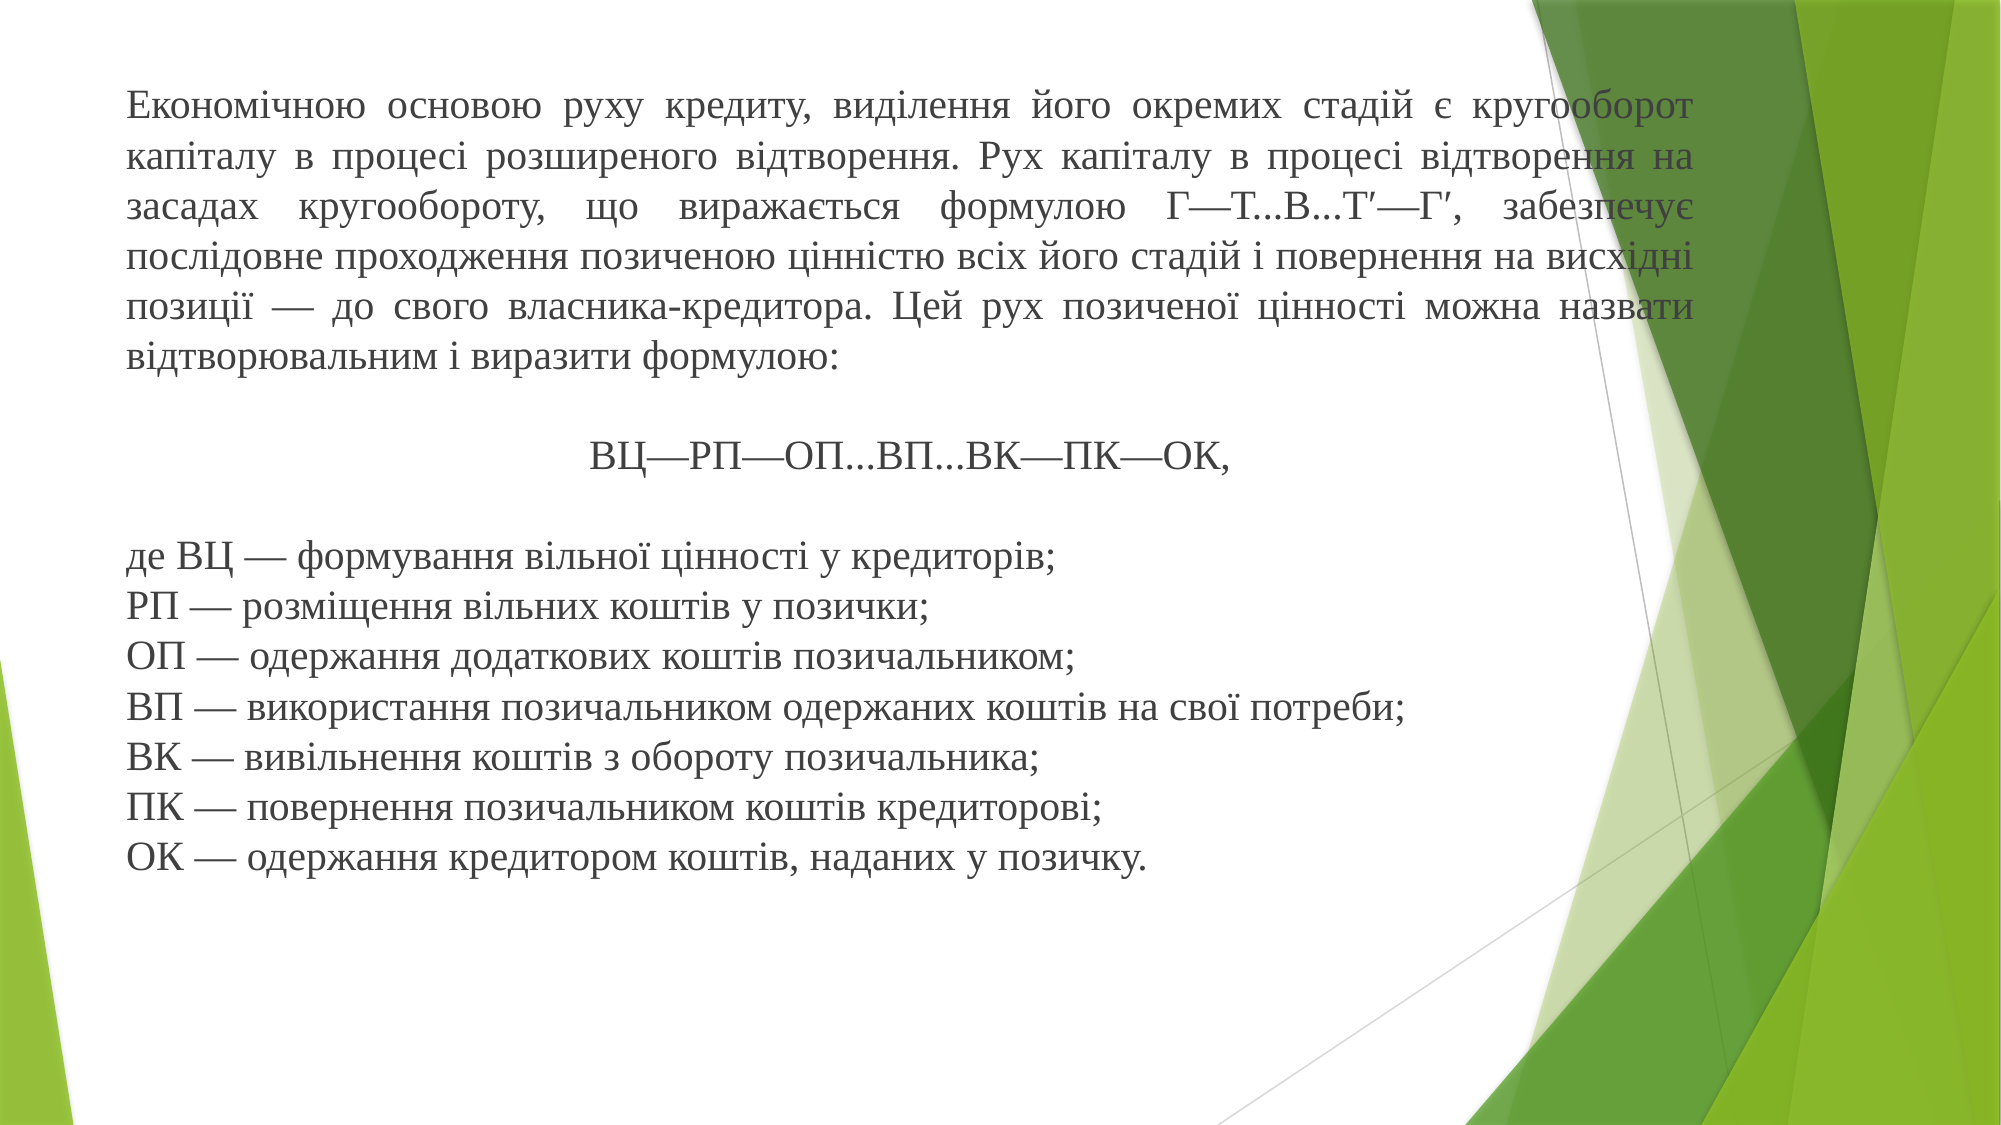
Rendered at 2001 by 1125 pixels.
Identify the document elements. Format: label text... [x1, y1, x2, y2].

list Економічною основою руху кредиту, виділення його окремих стадій є кругооборот капіталу в процесі розширеного відтворення. Рух капіталу в процесі відтворення на засадах кругообороту, що виражається формулою Г—Т...В...Т′—Г′, забезпечує послідовне проходження позиченою цінністю всіх його стадій і повернення на висхідні позиції — до свого власника-кредитора. Цей рух позиченої цінності можна назвати відтворювальним і виразити формулою: ВЦ—РП—ОП...ВП...ВК—ПК—ОК, де ВЦ — формування вільної цінності у кредиторів; РП — розміщення вільних коштів у позички; ОП — одержання додаткових коштів позичальником; ВП — використання позичальником одержаних коштів на свої потреби; ВК — вивільнення коштів з обороту позичальника; ПК — повернення позичальником коштів кредиторові; ОК — одержання кредитором коштів, наданих у позичку. [111, 69, 1710, 1053]
